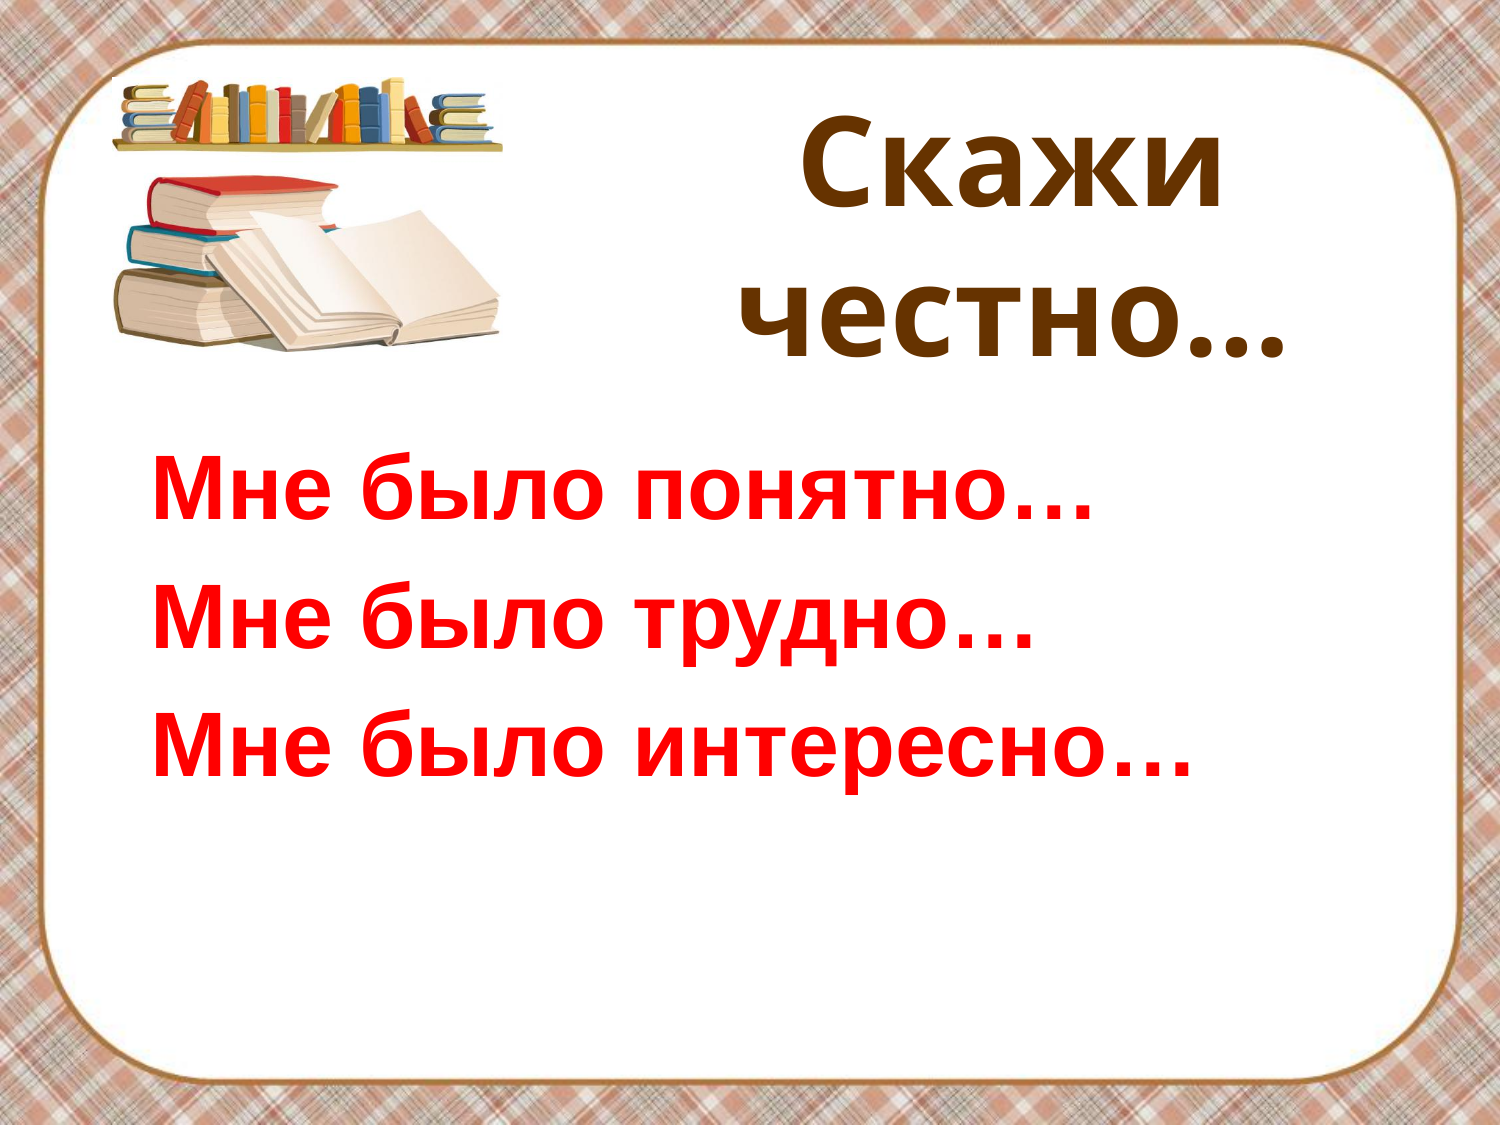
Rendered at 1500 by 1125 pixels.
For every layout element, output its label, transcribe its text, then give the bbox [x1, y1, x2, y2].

subtitle Мне было понятно… Мне было трудно… Мне было интересно… [135, 420, 1276, 926]
title Скажи честно… [525, 77, 1500, 386]
picture [0, 0, 1500, 1125]
